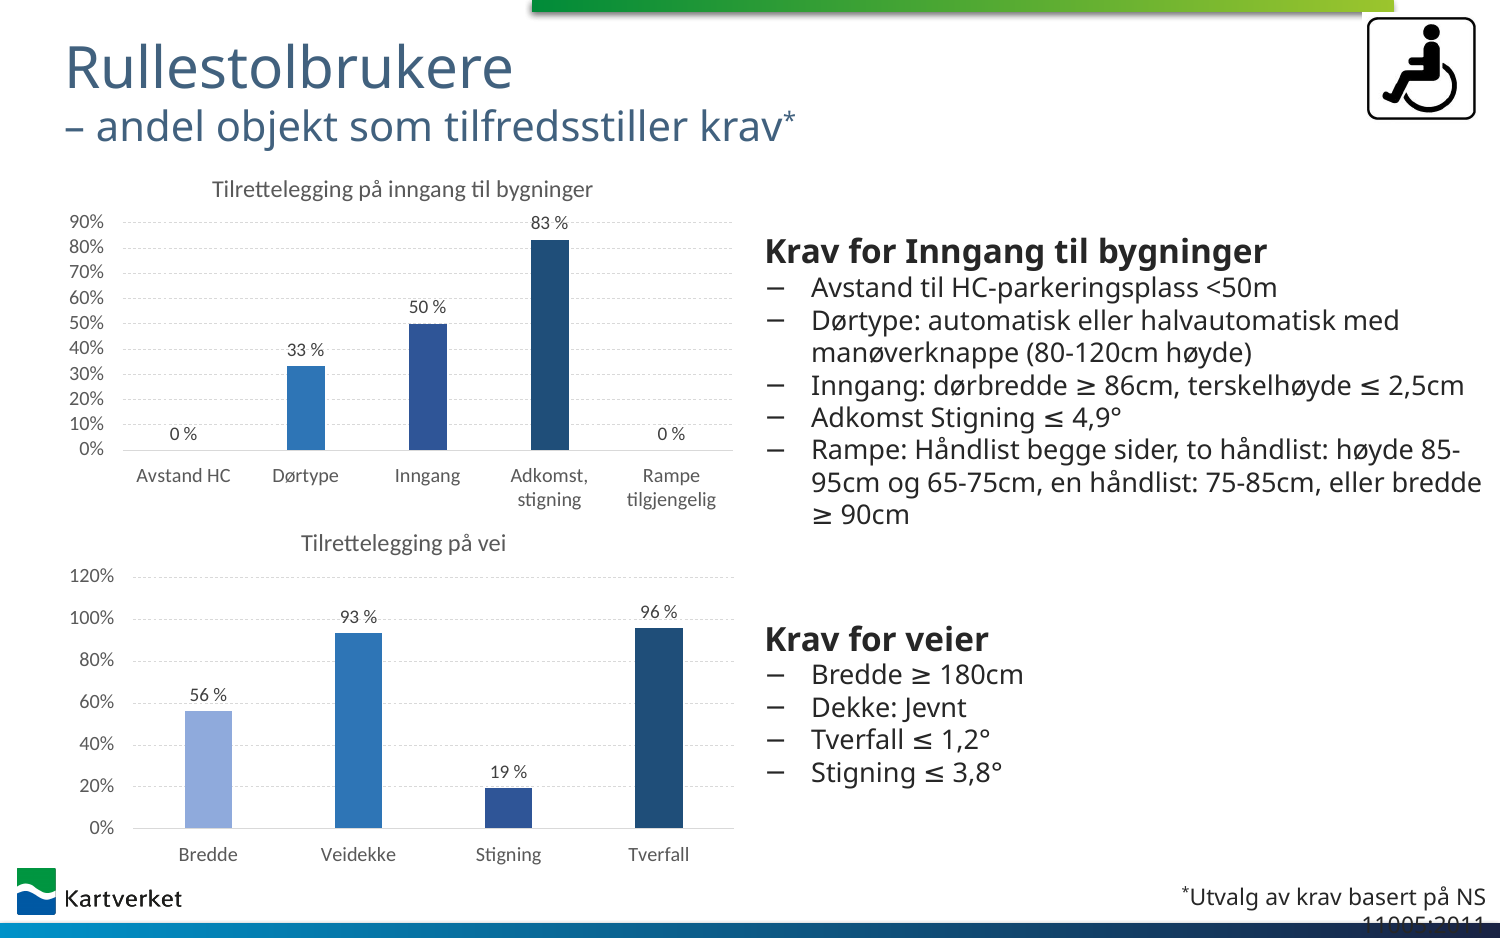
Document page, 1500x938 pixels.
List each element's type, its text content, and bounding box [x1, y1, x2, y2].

text_box Krav for Inngang til bygninger Avstand til HC-parkeringsplass <50m Dørtype: automatisk eller halvautomatisk med manøverknappe (80-120cm høyde) Inngang: dørbredde ≥ 86cm, terskelhøyde ≤ 2,5cm Adkomst Stigning ≤ 4,9° Rampe: Håndlist begge sider, to håndlist: høyde 85-95cm og 65-75cm, en håndlist: 75-85cm, eller bredde ≥ 90cm [749, 223, 1500, 538]
text_box Rullestolbrukere – andel objekt som tilfredsstiller krav* [49, 25, 1431, 158]
picture [62, 520, 746, 874]
picture [62, 166, 744, 519]
text_box *Utvalg av krav basert på NS 11005:2011 [1068, 873, 1500, 938]
picture [1362, 12, 1481, 126]
text_box Krav for veier Bredde ≥ 180cm Dekke: Jevnt Tverfall ≤ 1,2° Stigning ≤ 3,8° [749, 610, 1500, 795]
